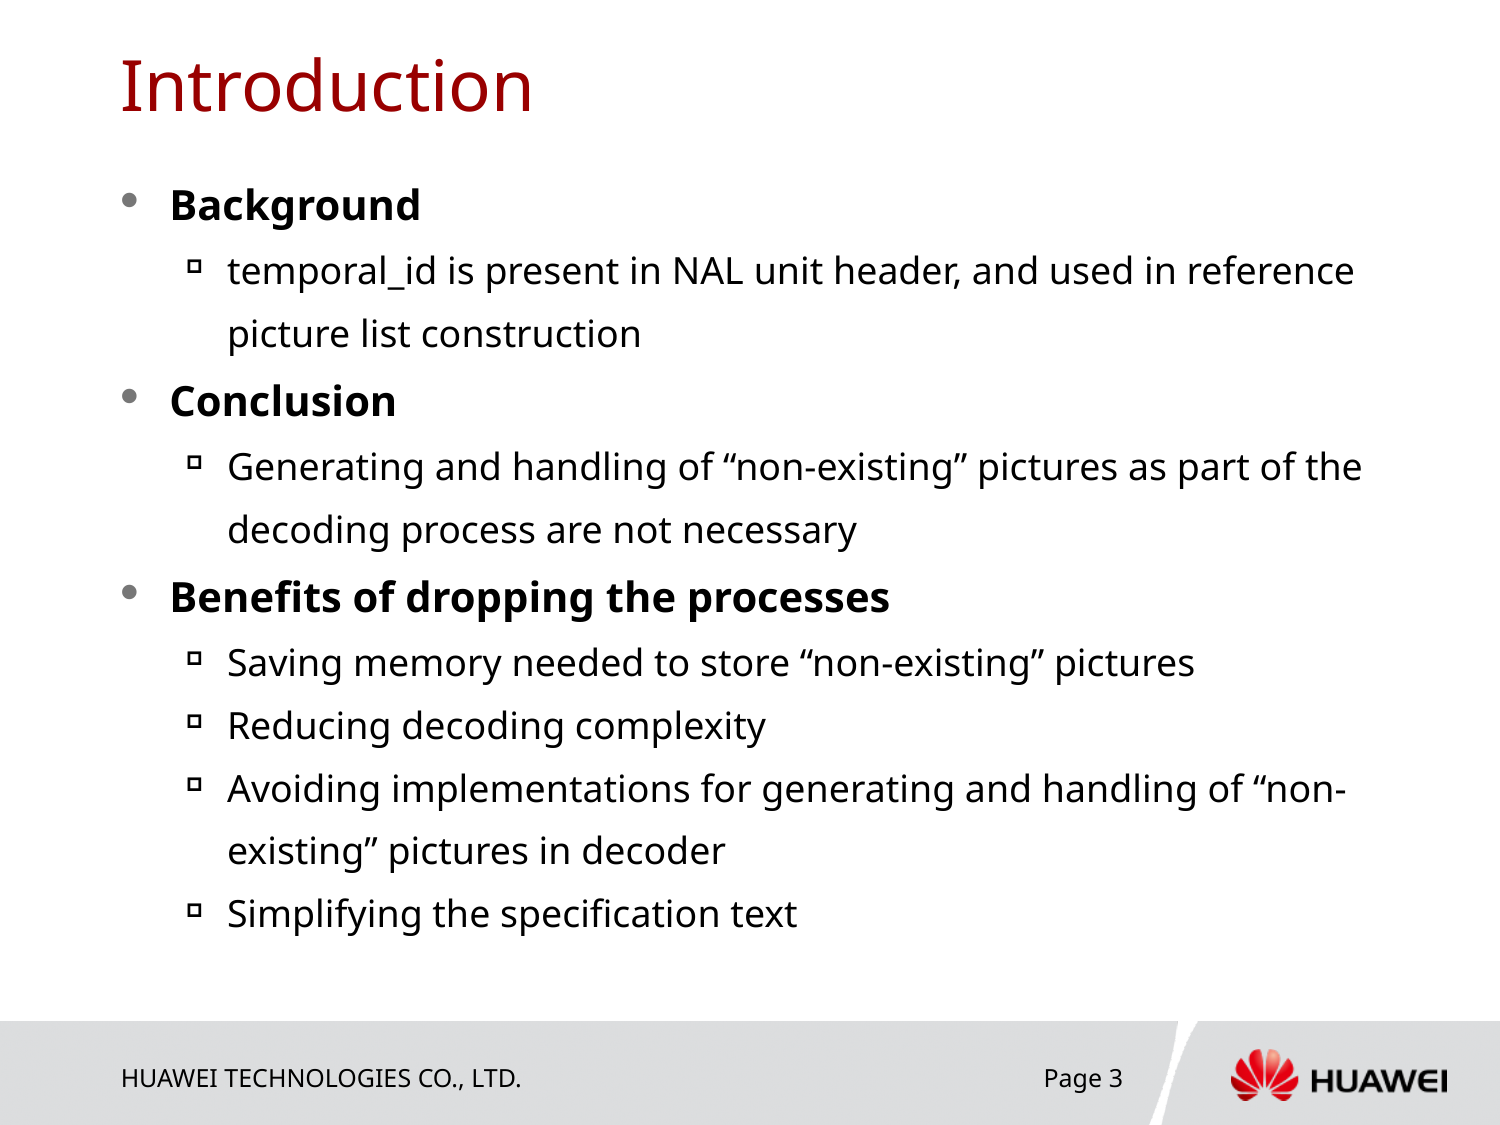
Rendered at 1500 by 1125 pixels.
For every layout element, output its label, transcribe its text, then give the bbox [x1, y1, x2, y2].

list Background temporal_id is present in NAL unit header, and used in reference picture list construction Conclusion Generating and handling of “non-existing” pictures as part of the decoding process are not necessary Benefits of dropping the processes Saving memory needed to store “non-existing” pictures Reducing decoding complexity Avoiding implementations for generating and handling of “non-existing” pictures in decoder Simplifying the specification text [106, 152, 1409, 997]
slide_number Page 3 [1043, 1064, 1388, 1125]
title Introduction [106, 11, 1378, 152]
picture [0, 1021, 1500, 1125]
